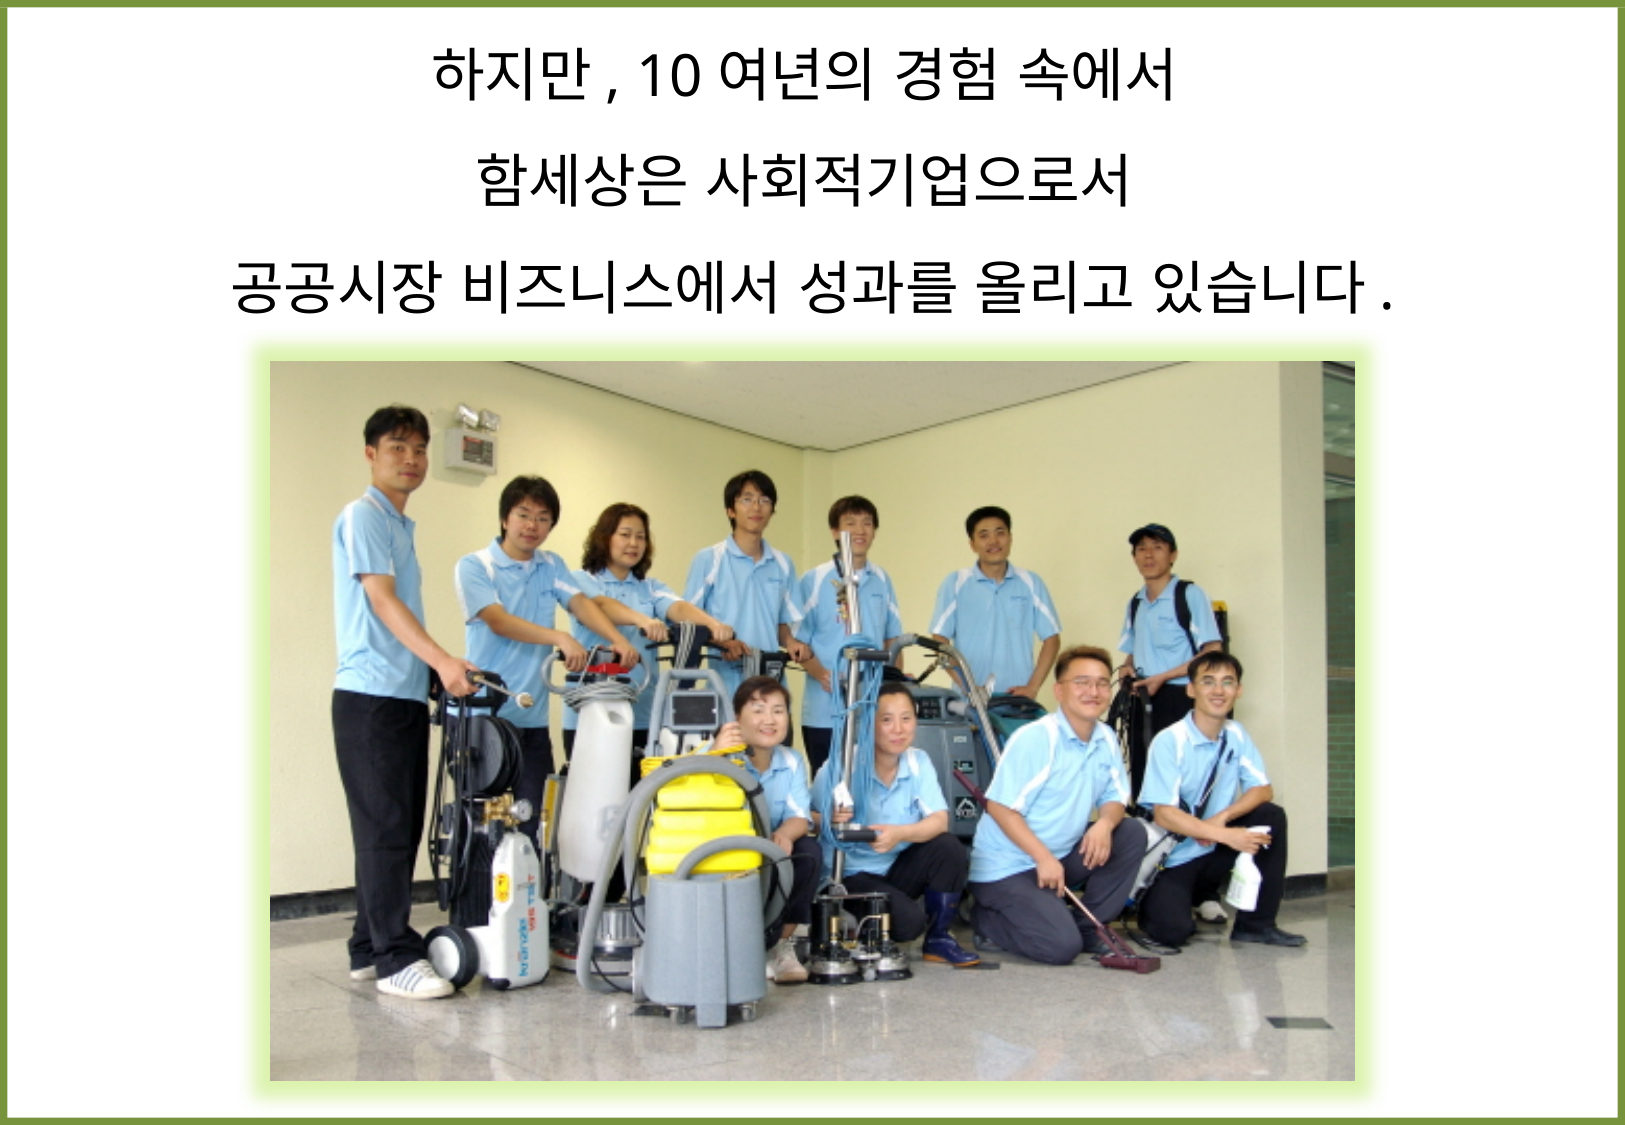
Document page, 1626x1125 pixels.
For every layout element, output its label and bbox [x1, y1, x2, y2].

text_box [0, 0, 1625, 1125]
